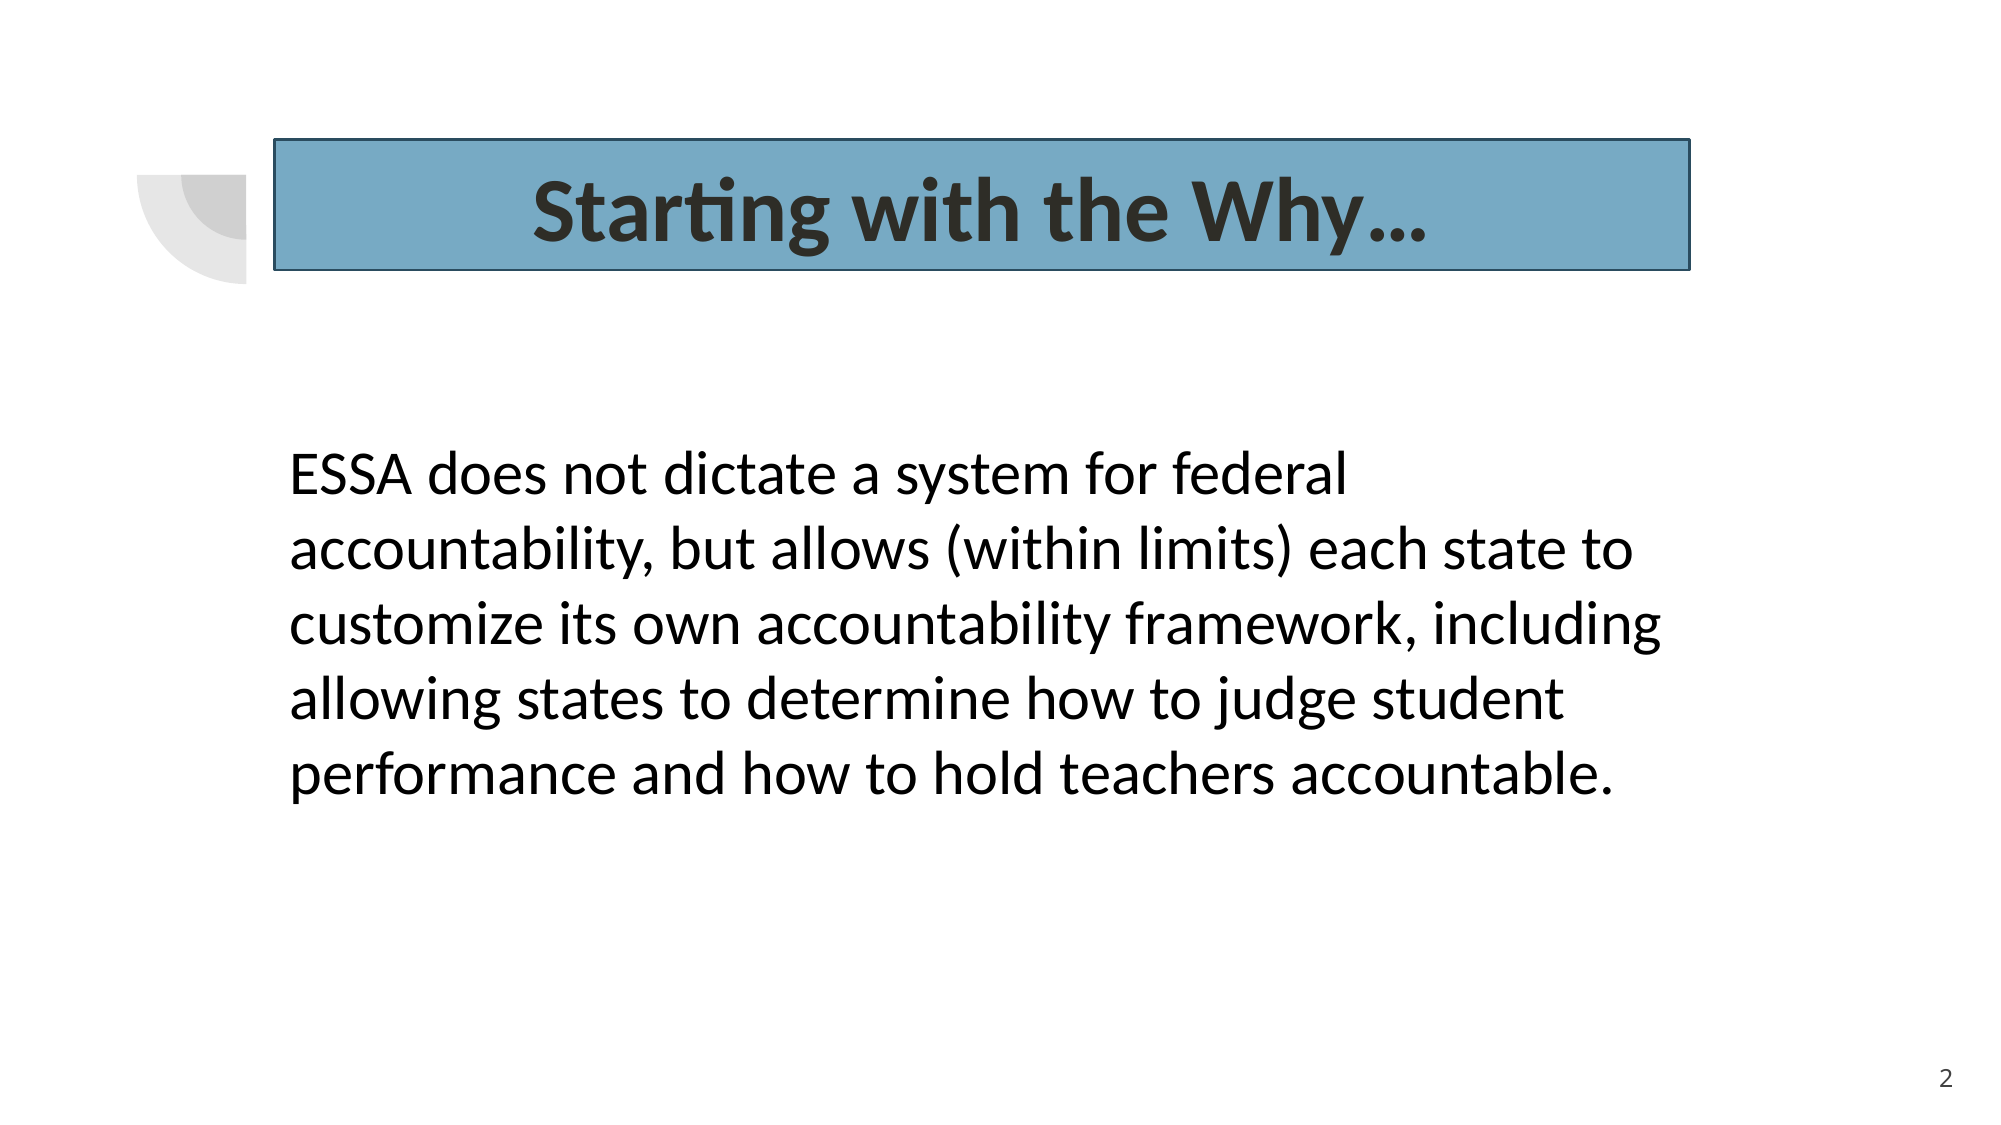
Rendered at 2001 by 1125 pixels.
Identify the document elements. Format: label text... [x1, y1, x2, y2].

slide_number ‹#› [1848, 1036, 1969, 1123]
text_box Starting with the Why… [274, 139, 1690, 271]
text_box ESSA does not dictate a system for federal accountability, but allows (within limits) each state to customize its own accountability framework, including allowing states to determine how to judge student performance and how to hold teachers accountable. [274, 304, 1736, 936]
